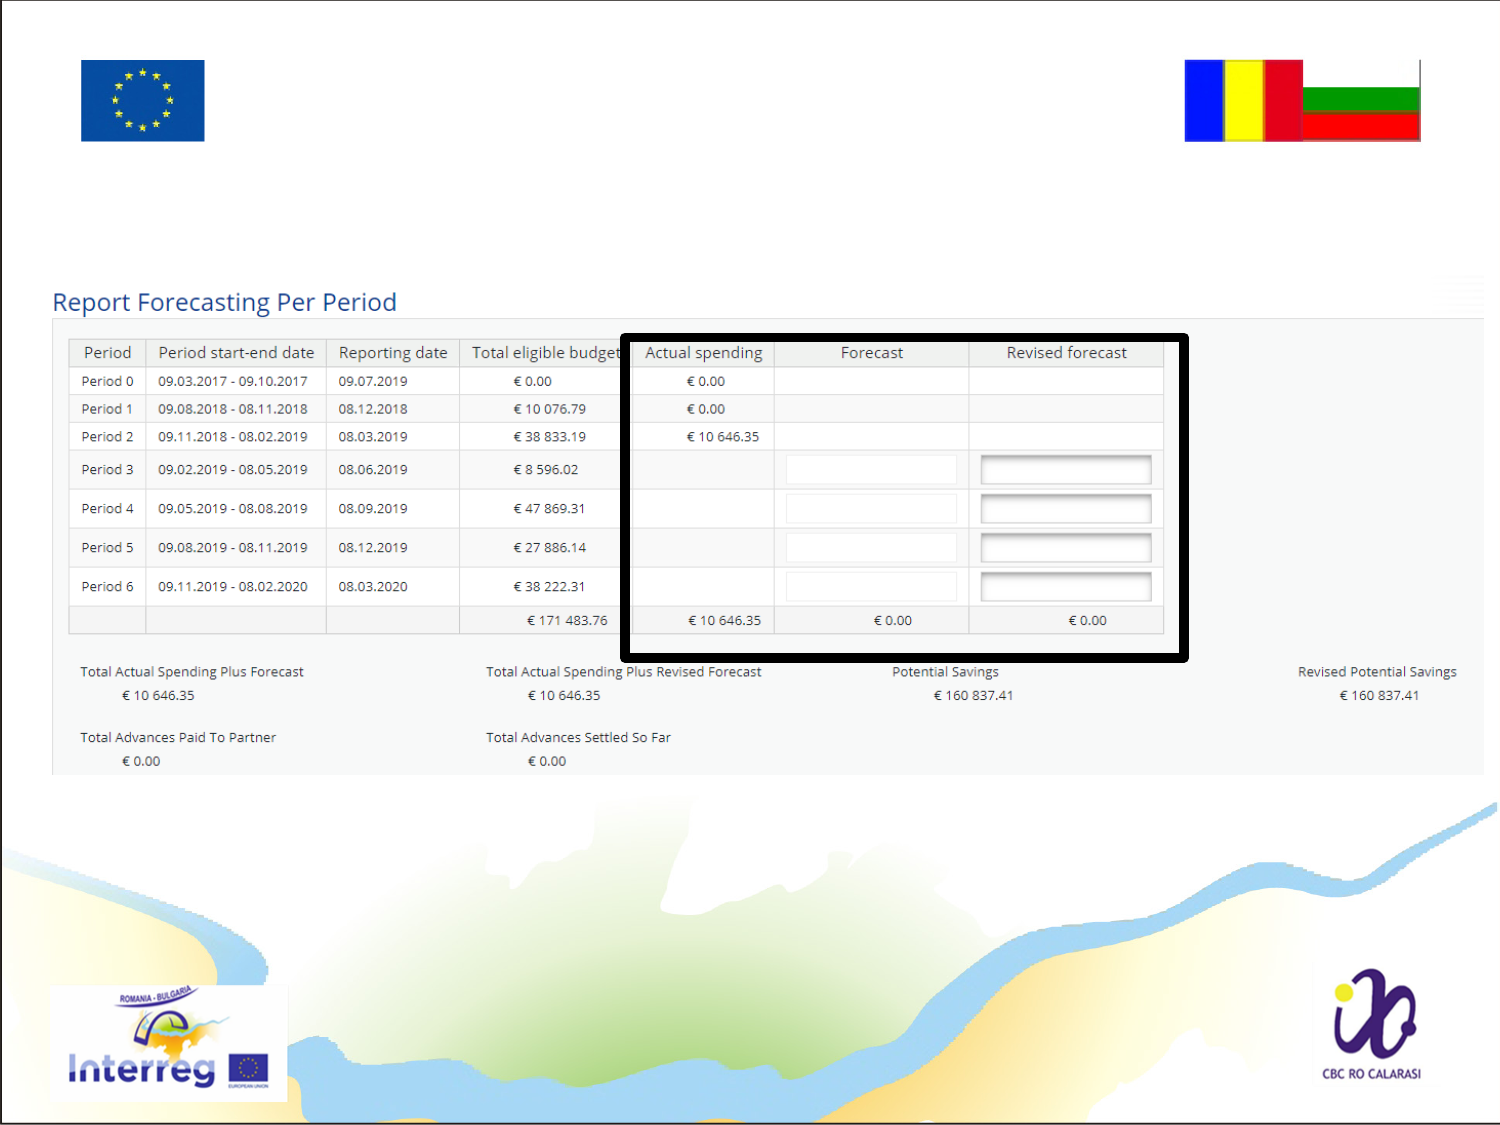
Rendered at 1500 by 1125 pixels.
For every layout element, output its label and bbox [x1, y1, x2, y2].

list [47, 274, 1484, 776]
picture [0, 0, 1500, 1125]
